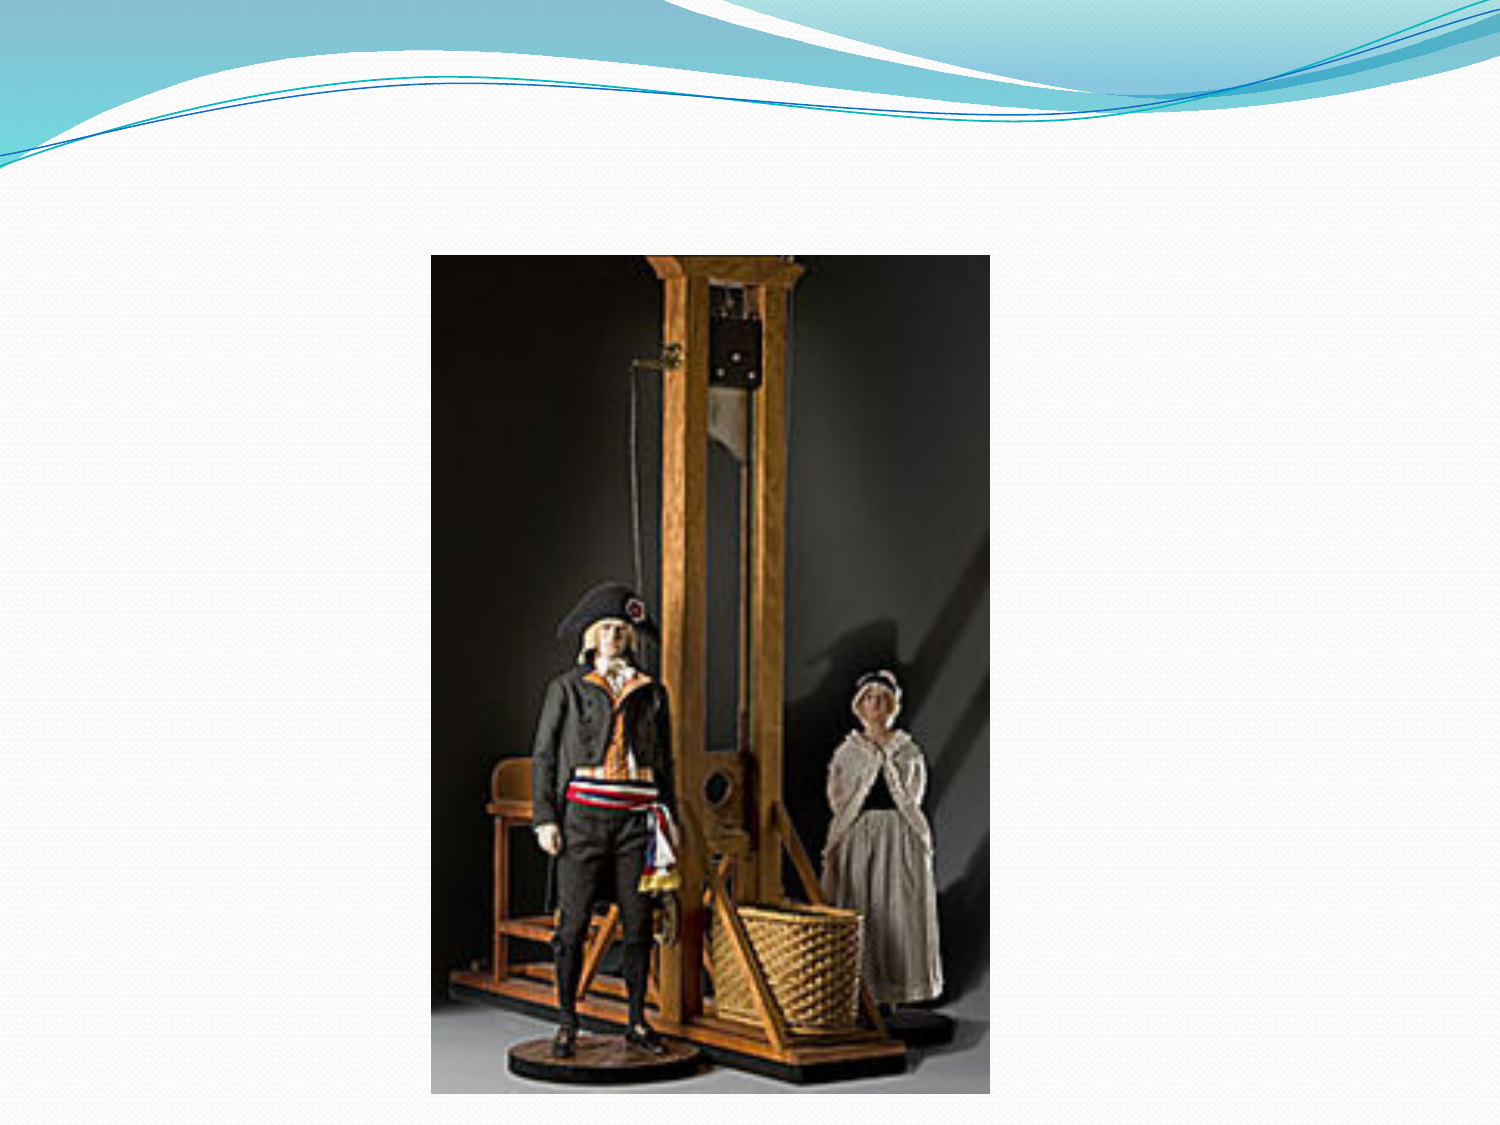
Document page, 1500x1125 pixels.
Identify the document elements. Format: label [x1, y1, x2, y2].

list [430, 255, 991, 1094]
